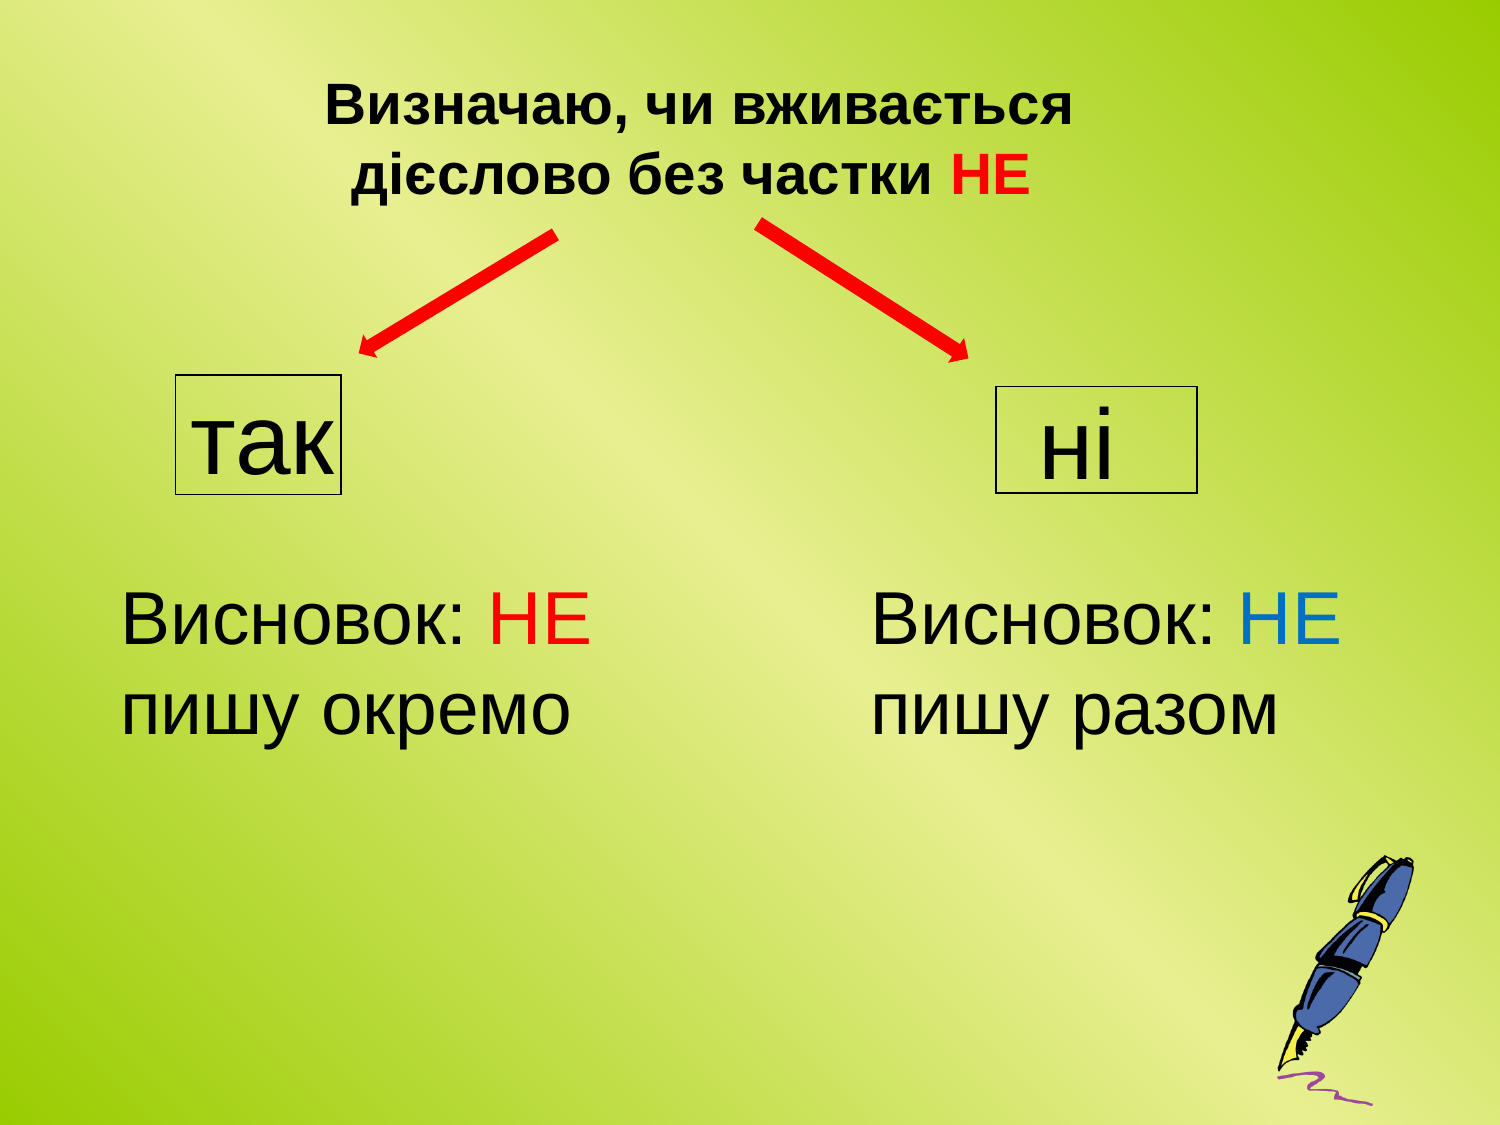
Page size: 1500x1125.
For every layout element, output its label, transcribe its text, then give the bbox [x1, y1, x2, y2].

text_box [751, 215, 971, 365]
text_box ні [996, 386, 1197, 493]
text_box Визначаю, чи вживається дієслово без частки НЕ [175, 58, 1207, 214]
text_box Висновок: НЕ Висновок: НЕ пишу окремо пишу разом [105, 562, 1383, 758]
picture [1277, 855, 1414, 1106]
text_box так [175, 374, 341, 495]
text_box [356, 226, 561, 360]
